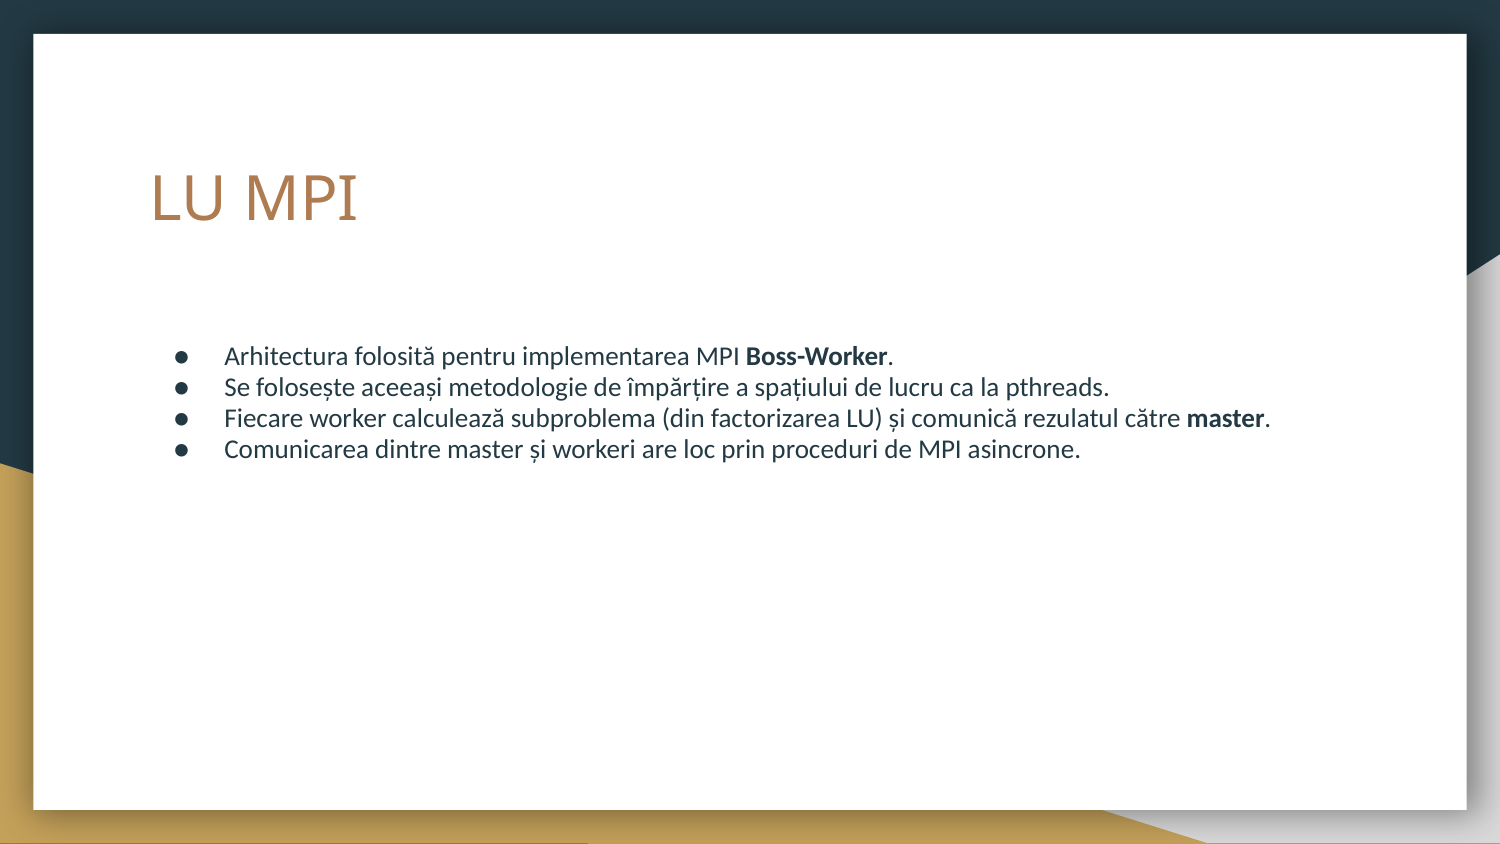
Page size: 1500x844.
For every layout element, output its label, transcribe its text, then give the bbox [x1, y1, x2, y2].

list Arhitectura folosită pentru implementarea MPI Boss-Worker. Se folosește aceeași metodologie de împărțire a spațiului de lucru ca la pthreads. Fiecare worker calculează subproblema (din factorizarea LU) și comunică rezulatul către master. Comunicarea dintre master și workeri are loc prin proceduri de MPI asincrone. [134, 326, 1366, 729]
title LU MPI [134, 138, 1366, 296]
